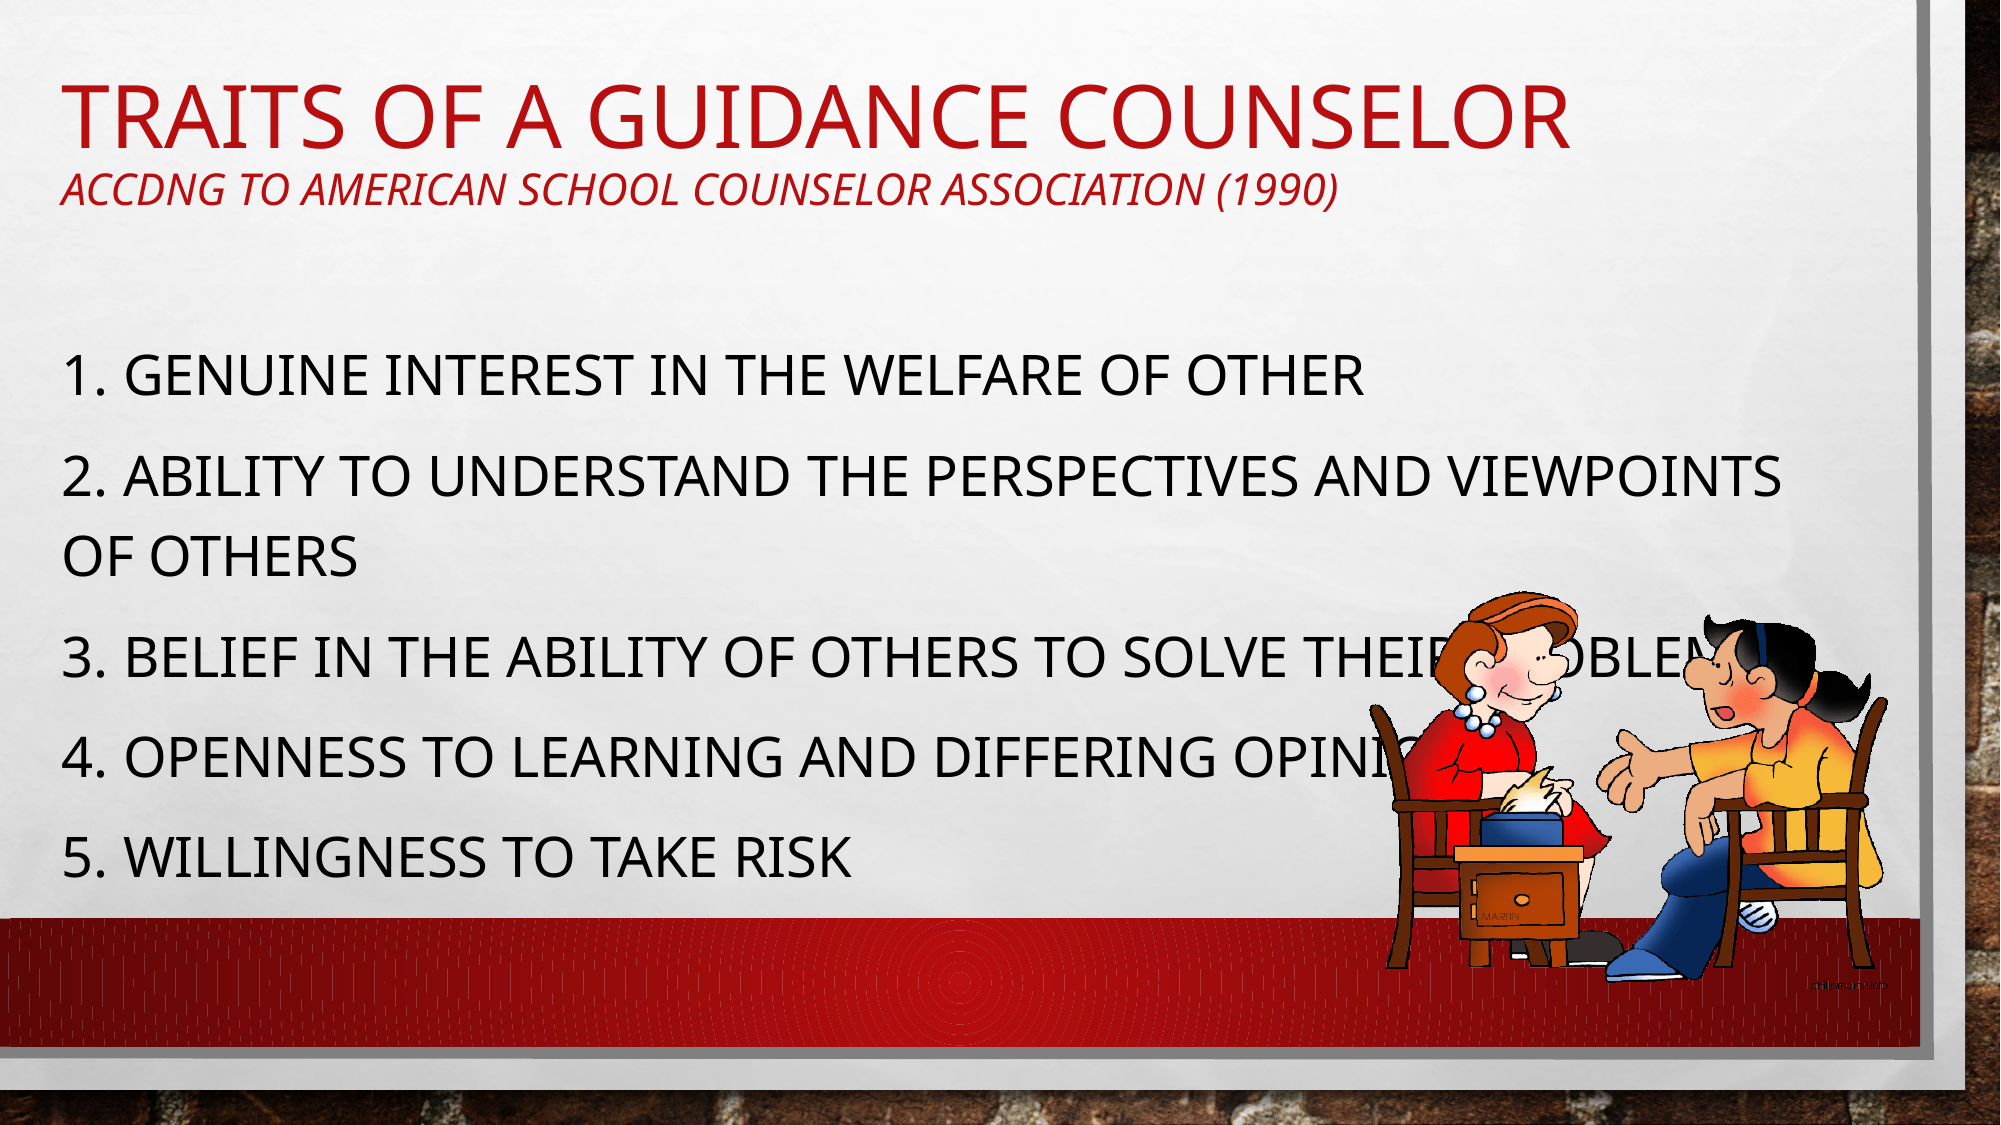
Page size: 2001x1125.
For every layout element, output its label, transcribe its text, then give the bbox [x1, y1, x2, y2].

title Traits of a guidance counselor accdng to American school counselor association (1990) [46, 63, 1753, 224]
picture [1345, 579, 1900, 997]
picture [0, 0, 2000, 1125]
list 1. Genuine interest in the welfare of other 2. Ability to understand the perspectives and Viewpoints of others 3. Belief in the ability of others to solve their Problems 4. Openness to learning and differing opinions 5. Willingness to take risk [46, 319, 1823, 960]
